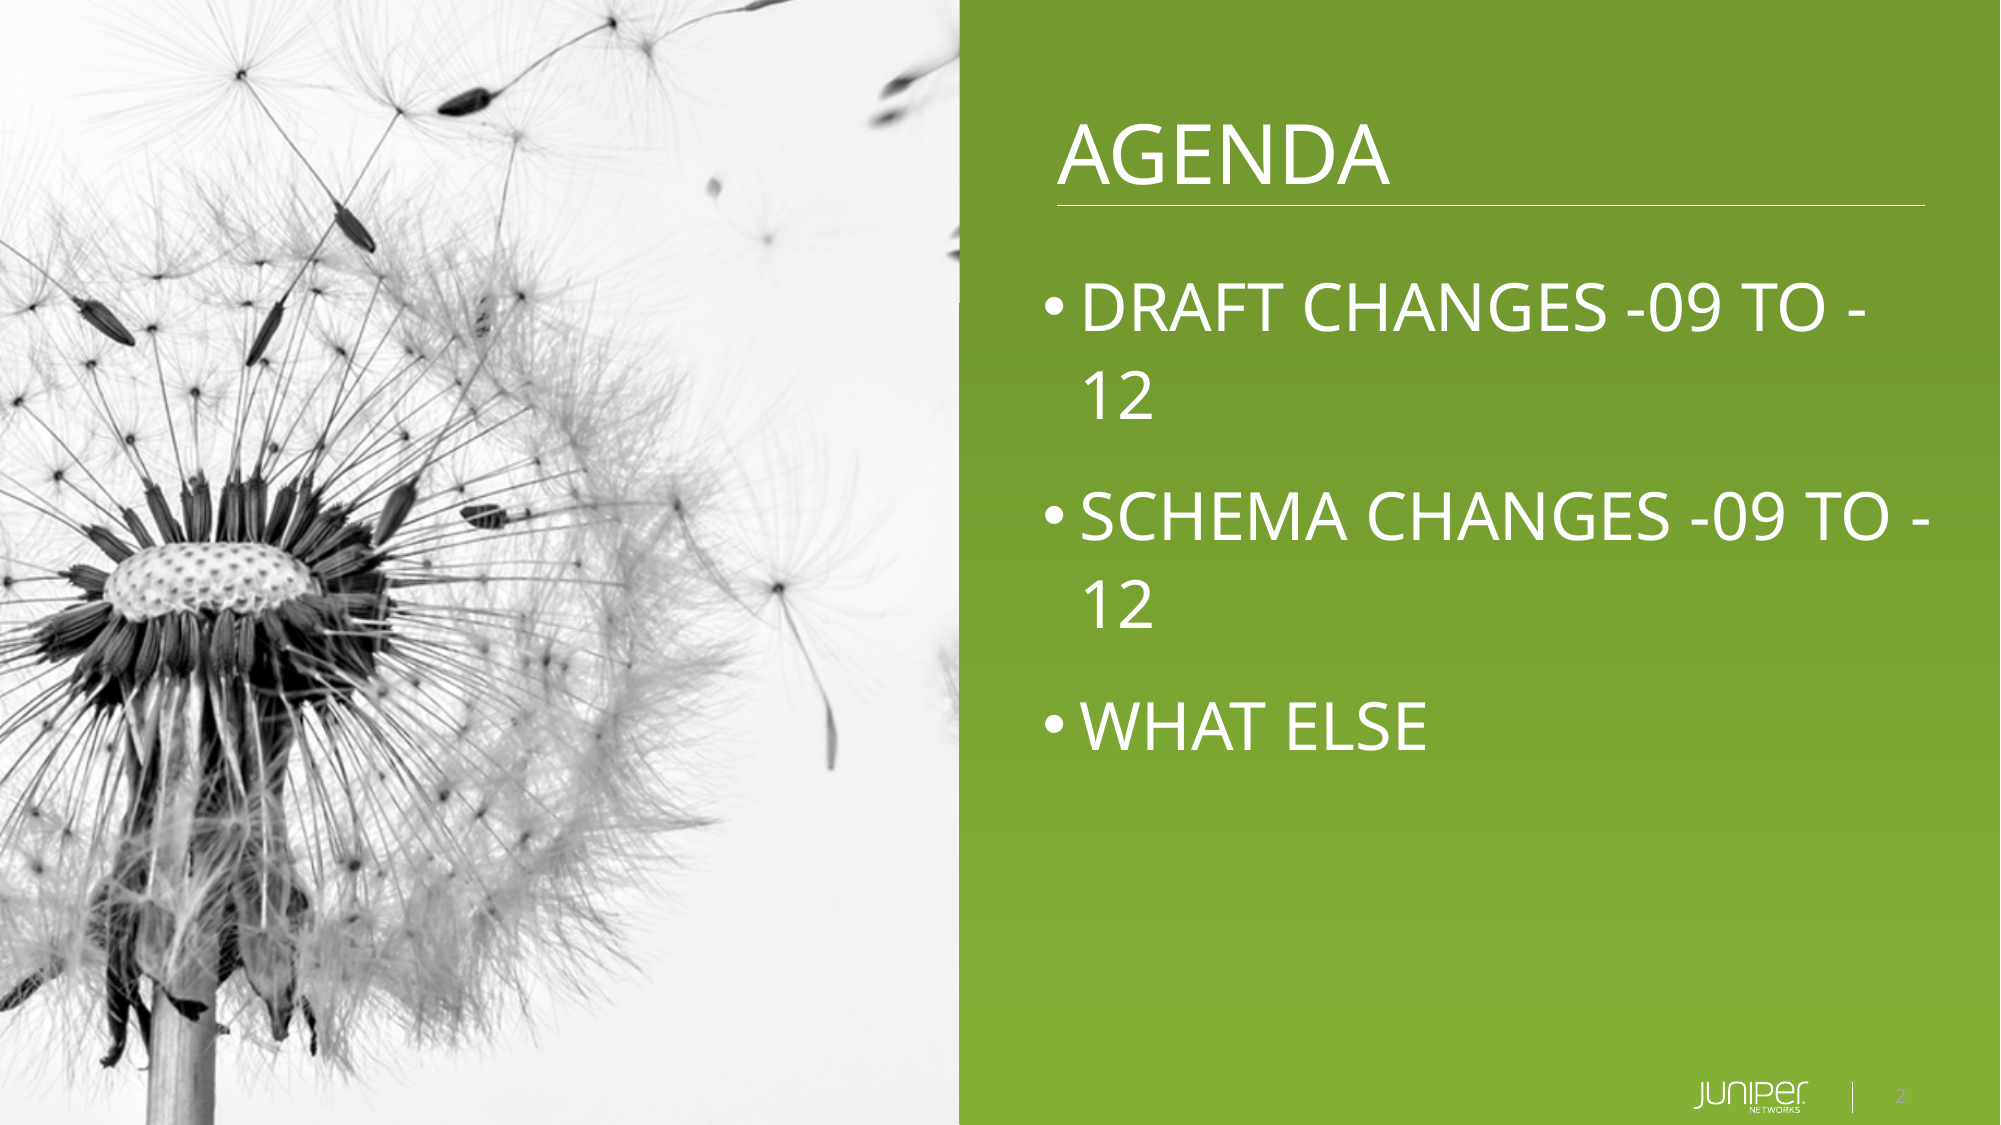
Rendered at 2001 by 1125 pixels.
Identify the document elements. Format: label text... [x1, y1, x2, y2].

slide_number 2 [1852, 1085, 1907, 1109]
picture [0, 0, 960, 1125]
list Draft Changes -09 to -12 Schema Changes -09 to -12 What Else [1042, 256, 1945, 1027]
